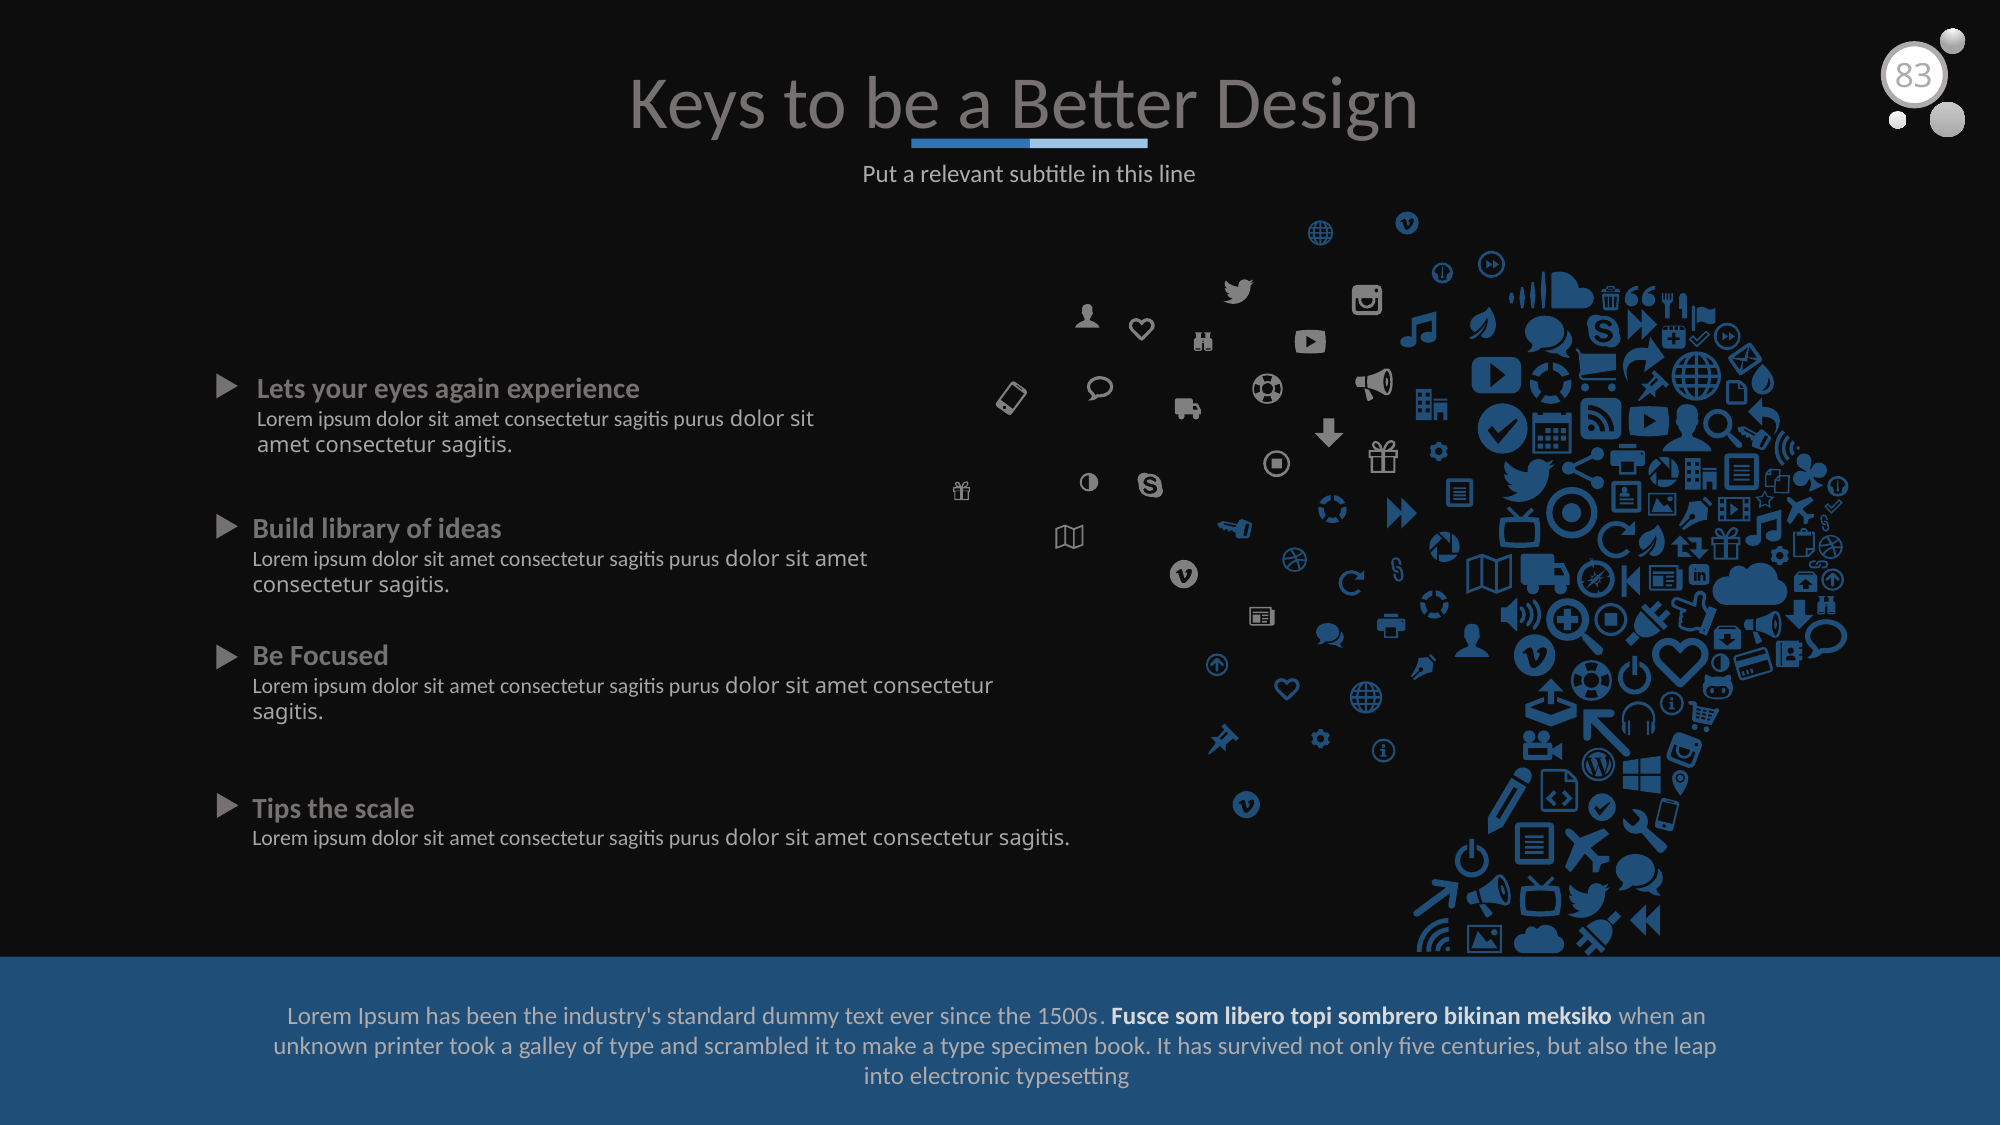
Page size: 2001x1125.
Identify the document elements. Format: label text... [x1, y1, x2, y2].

text_box Tips the scale Lorem ipsum dolor sit amet consectetur sagitis purus dolor sit amet consectetur sagitis. [237, 764, 1161, 875]
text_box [953, 279, 1205, 626]
text_box Be Focused Lorem ipsum dolor sit amet consectetur sagitis purus dolor sit amet consectetur sagitis. [237, 624, 1015, 736]
text_box [215, 511, 237, 541]
text_box [215, 371, 240, 401]
text_box [0, 956, 2000, 1125]
text_box [215, 642, 237, 672]
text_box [1876, 28, 1966, 138]
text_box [1205, 211, 1849, 956]
text_box Put a relevant subtitle in this line [792, 142, 1267, 202]
text_box Lorem Ipsum has been the industry's standard dummy text ever since the 1500s. Fusce som libero topi sombrero bikinan meksiko when an unknown printer took a galley of type and scrambled it to make a type specimen book. It has survived not only five centuries, but also the leap into electronic typesetting [247, 991, 1746, 1100]
text_box Lets your eyes again experience Lorem ipsum dolor sit amet consectetur sagitis purus dolor sit amet consectetur sagitis. [242, 357, 855, 468]
text_box Keys to be a Better Design [597, 1, 1454, 152]
text_box [215, 791, 237, 820]
text_box [0, 0, 2000, 956]
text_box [911, 138, 1148, 149]
text_box Build library of ideas Lorem ipsum dolor sit amet consectetur sagitis purus dolor sit amet consectetur sagitis. [237, 498, 919, 609]
